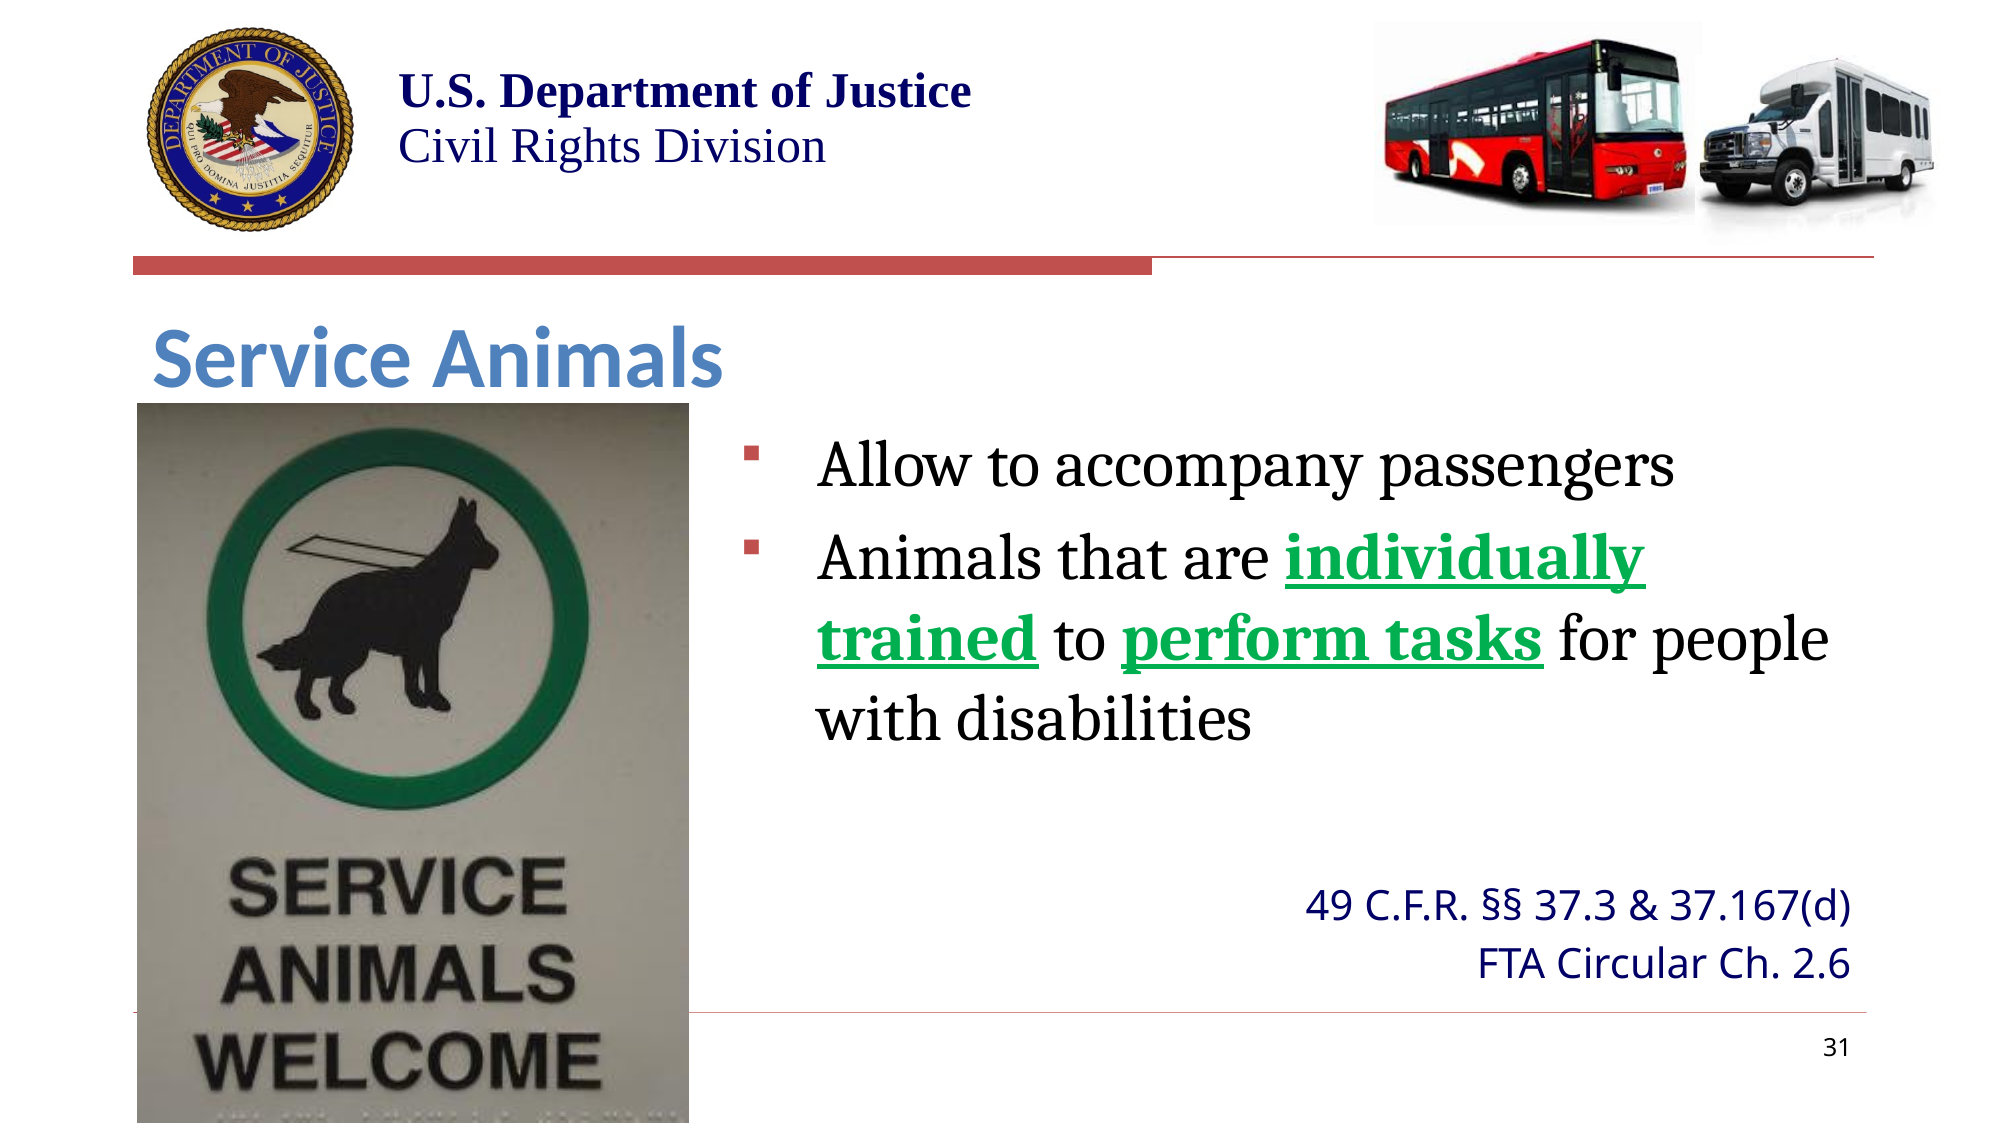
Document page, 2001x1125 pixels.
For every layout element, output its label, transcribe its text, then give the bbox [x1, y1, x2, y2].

title Service Animals [137, 287, 1513, 413]
picture [1374, 21, 1940, 245]
slide_number 31 [1433, 1024, 1867, 1103]
picture [137, 21, 363, 238]
picture [137, 403, 689, 1124]
list Allow to accompany passengers Animals that are individually trained to perform tasks for people with disabilities 49 C.F.R. §§ 37.3 & 37.167(d) FTA Circular Ch. 2.6 [724, 412, 1867, 1001]
